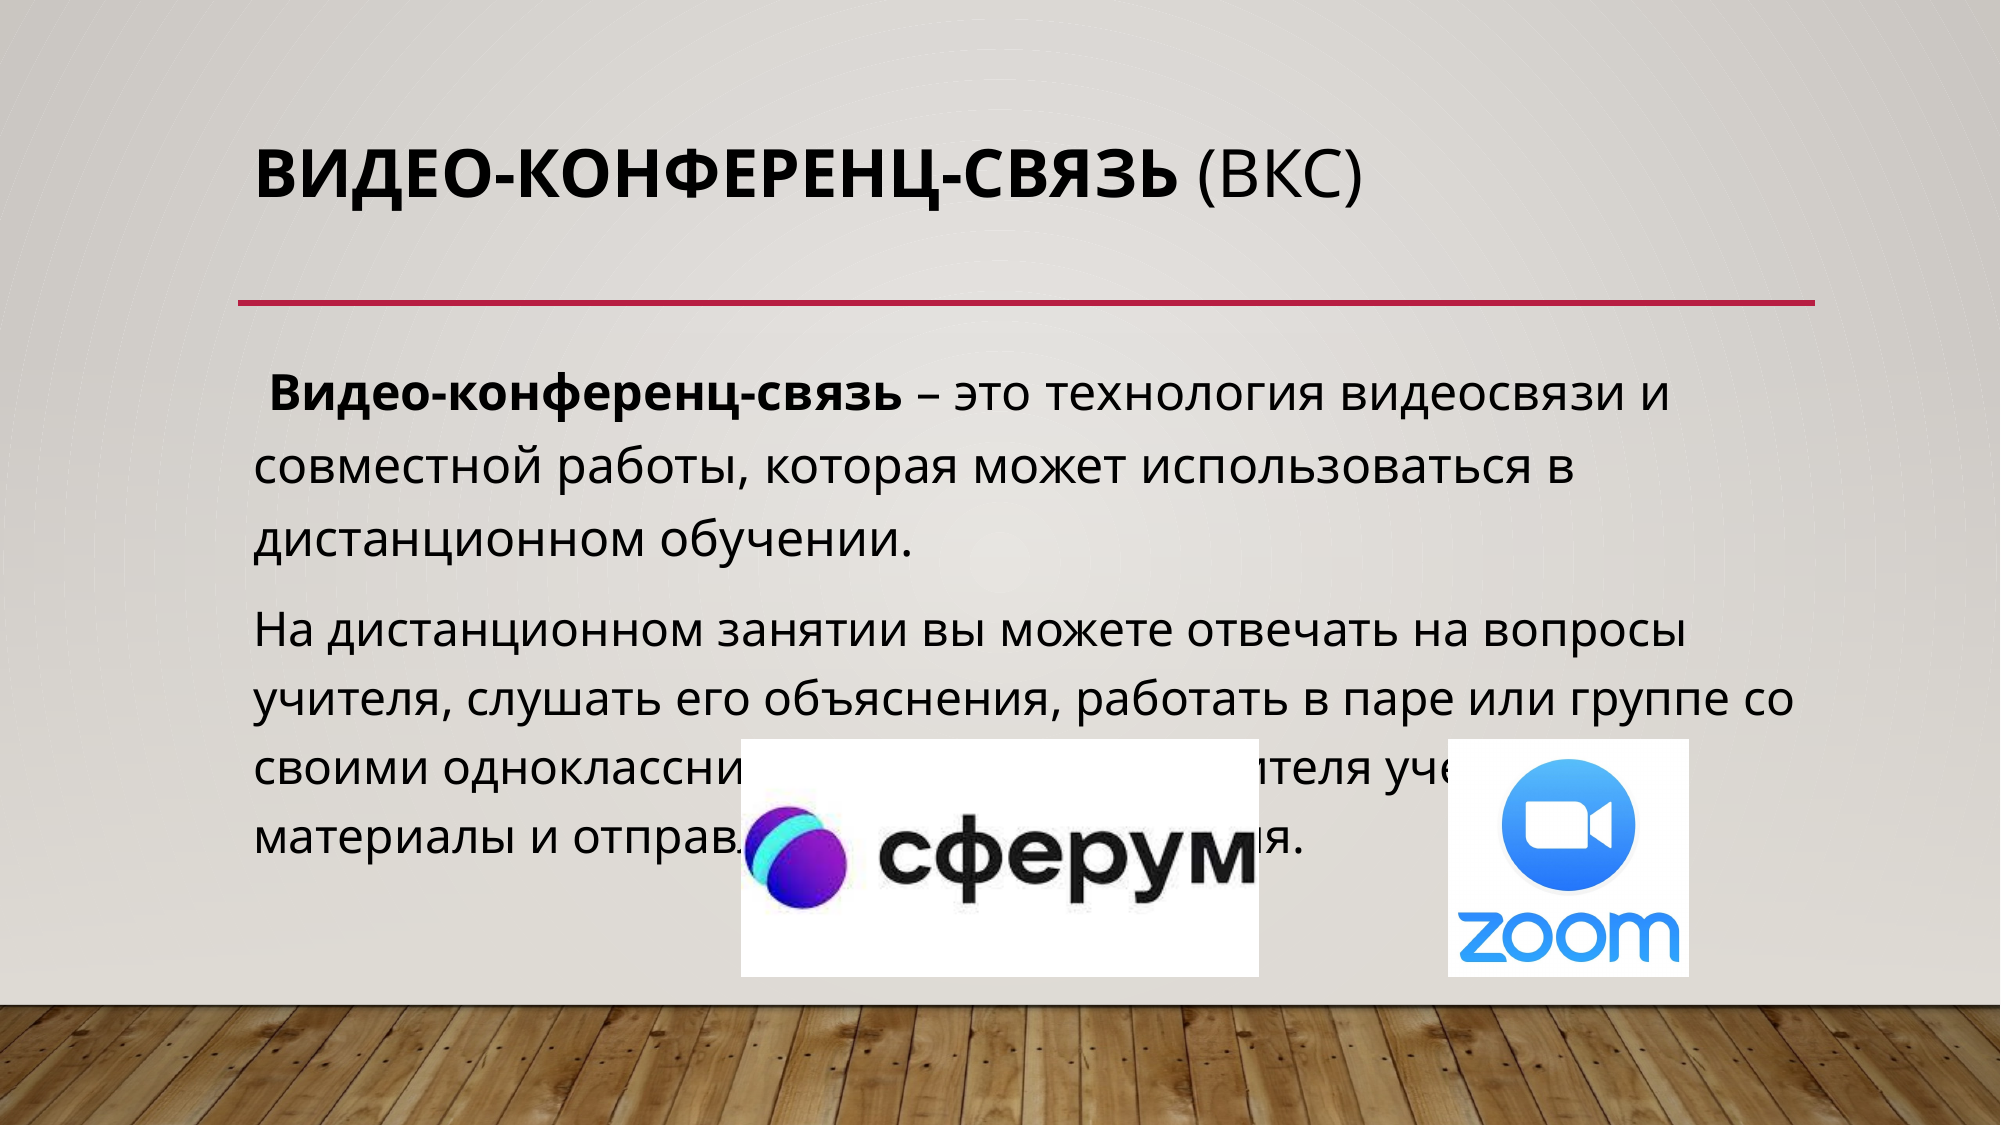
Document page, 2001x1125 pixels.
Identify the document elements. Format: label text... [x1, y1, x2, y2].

title ВИДЕО-КОНФЕРЕНЦ-СВЯЗЬ (вкс) [238, 131, 1814, 305]
picture [0, 1005, 2000, 1125]
picture [741, 739, 1259, 978]
list Видео-конференц-связь – это технология видеосвязи и совместной работы, которая может использоваться в дистанционном обучении. На дистанционном занятии вы можете отвечать на вопросы учителя, слушать его объяснения, работать в паре или группе со своими одноклассниками, получать от учителя учебные материалы и отправлять ему свои решения. [238, 330, 1814, 1013]
picture [1447, 739, 1690, 978]
